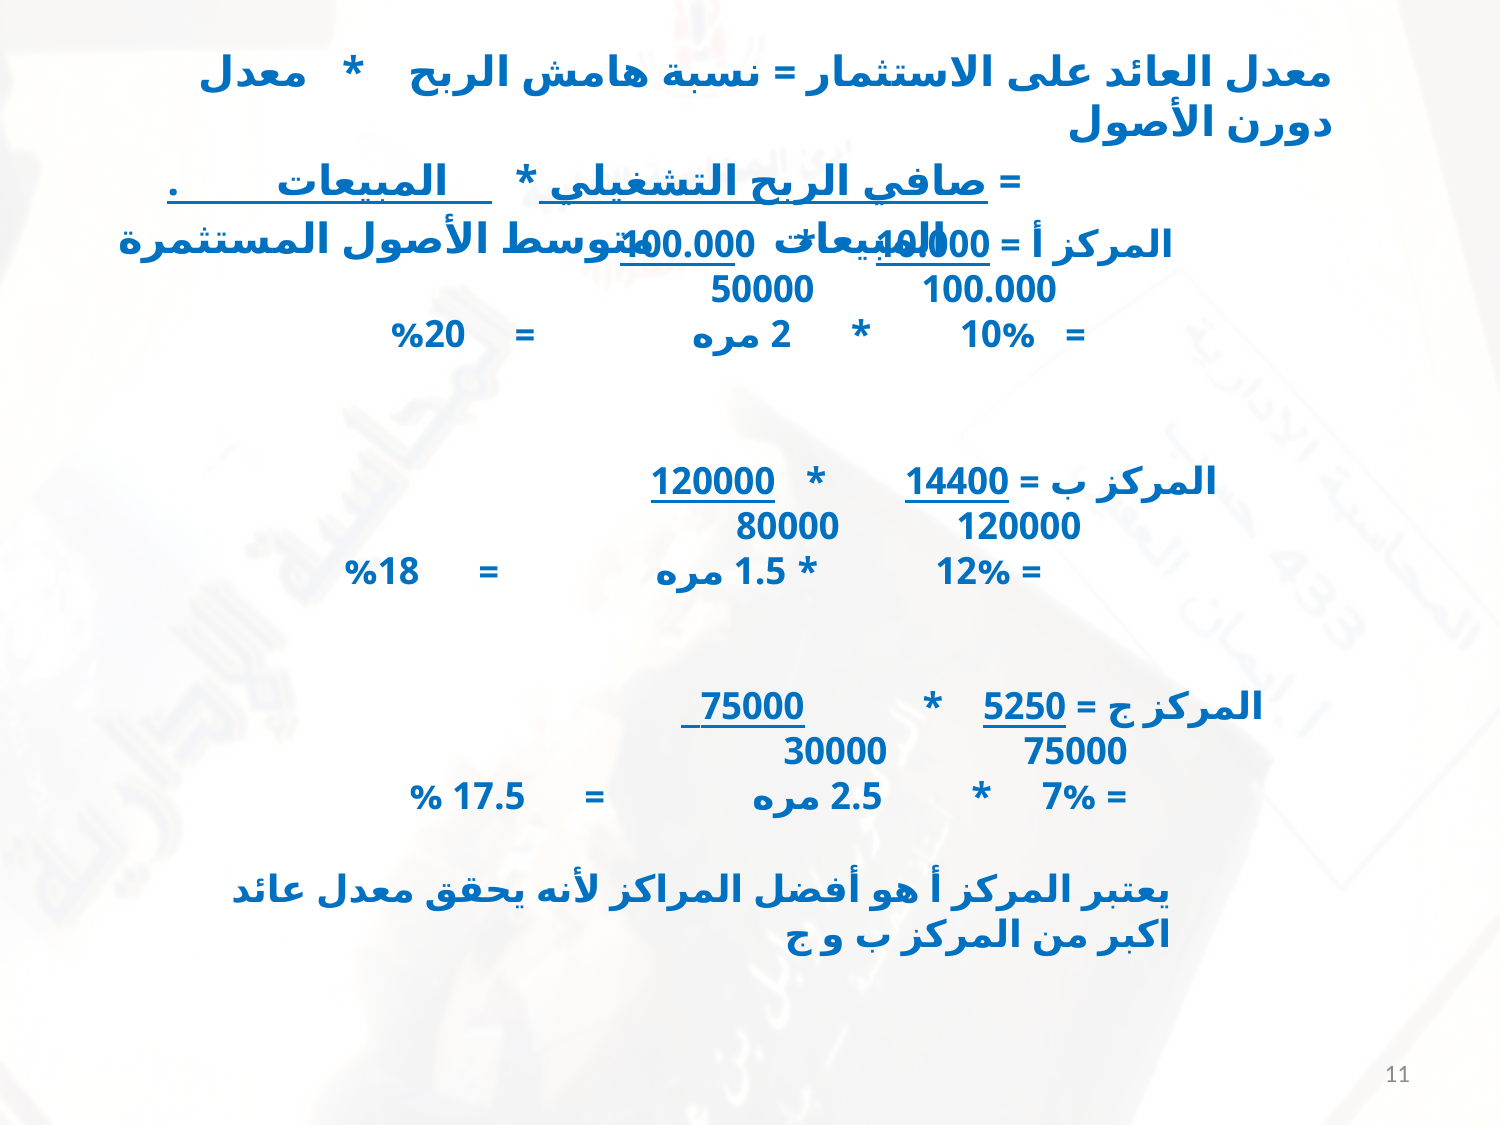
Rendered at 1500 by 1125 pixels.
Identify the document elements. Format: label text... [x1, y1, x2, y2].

list معدل العائد على الاستثمار = نسبة هامش الربح * معدل دورن الأصول = صافي الربح التشغيلي * المبيعات . المبيعات متوسط الأصول المستثمرة [72, 37, 1423, 1018]
text_box يعتبر المركز أ هو أفضل المراكز لأنه يحقق معدل عائد اكبر من المركز ب و ج [185, 858, 1261, 963]
text_box المركز ج = 5250 * 75000 75000 30000 = 7% * 2.5 مره = 17.5 % [287, 674, 1363, 825]
text_box المركز أ = 10.000 * 100.000 100.000 50000 = 10% * 2 مره = 20% [187, 213, 1263, 363]
text_box المركز ب = 14400 * 120000 120000 80000 = 12% * 1.5 مره = 18% [241, 449, 1316, 600]
slide_number 11 [1074, 1042, 1425, 1103]
